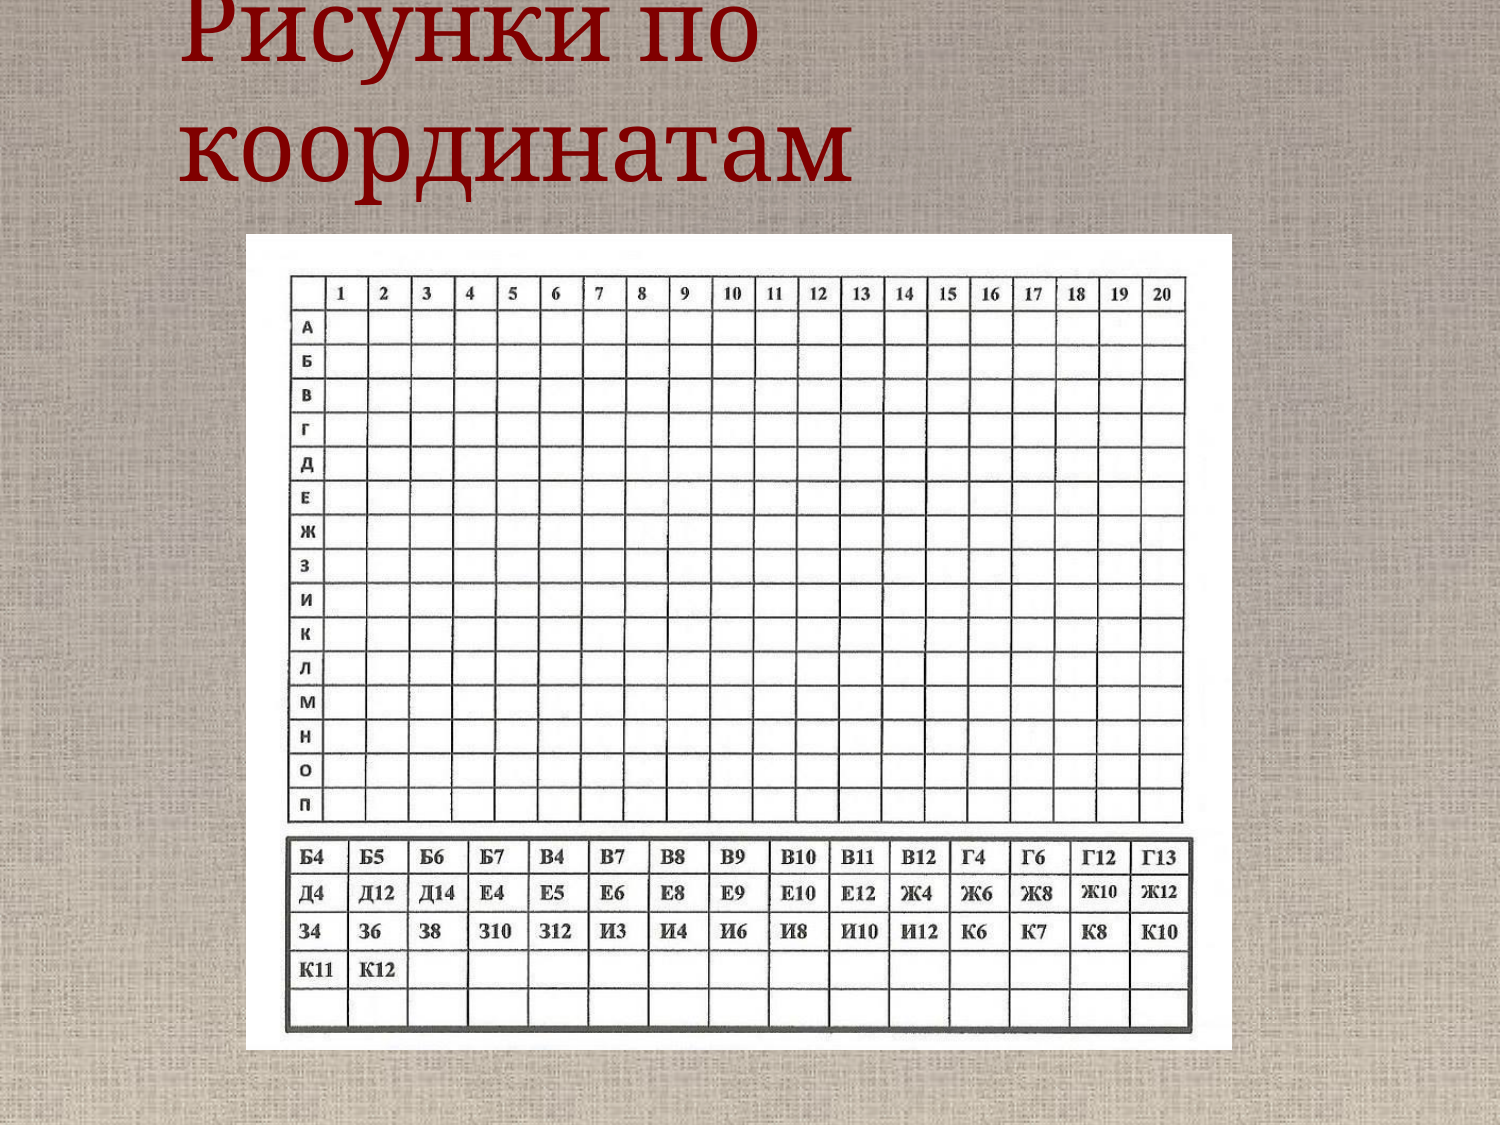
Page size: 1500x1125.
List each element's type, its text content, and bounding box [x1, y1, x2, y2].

picture [0, 417, 1500, 1125]
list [245, 234, 1232, 1051]
title Рисунки по координатам [164, 58, 1402, 209]
